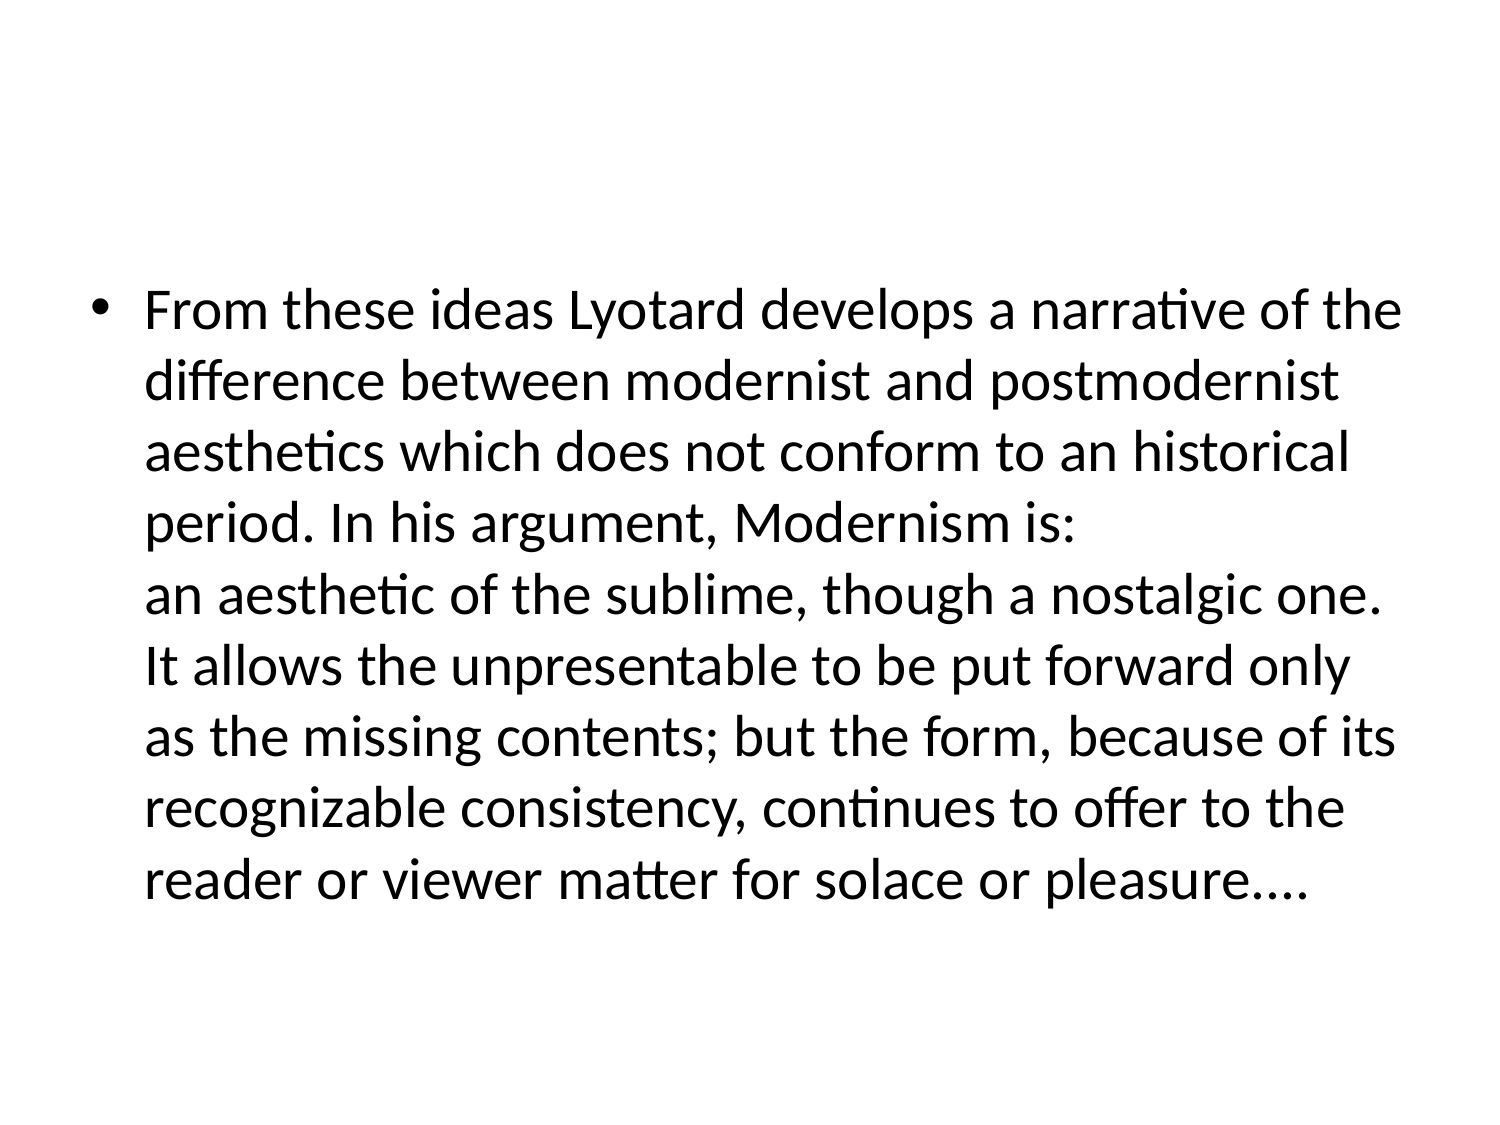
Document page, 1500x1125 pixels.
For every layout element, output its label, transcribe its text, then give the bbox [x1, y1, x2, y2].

list From these ideas Lyotard develops a narrative of the difference between modernist and postmodernist aesthetics which does not conform to an historical period. In his argument, Modernism is: an aesthetic of the sublime, though a nostalgic one. It allows the unpresentable to be put forward only as the missing contents; but the form, because of its recognizable consistency, continues to offer to the reader or viewer matter for solace or pleasure.... [75, 262, 1425, 1005]
